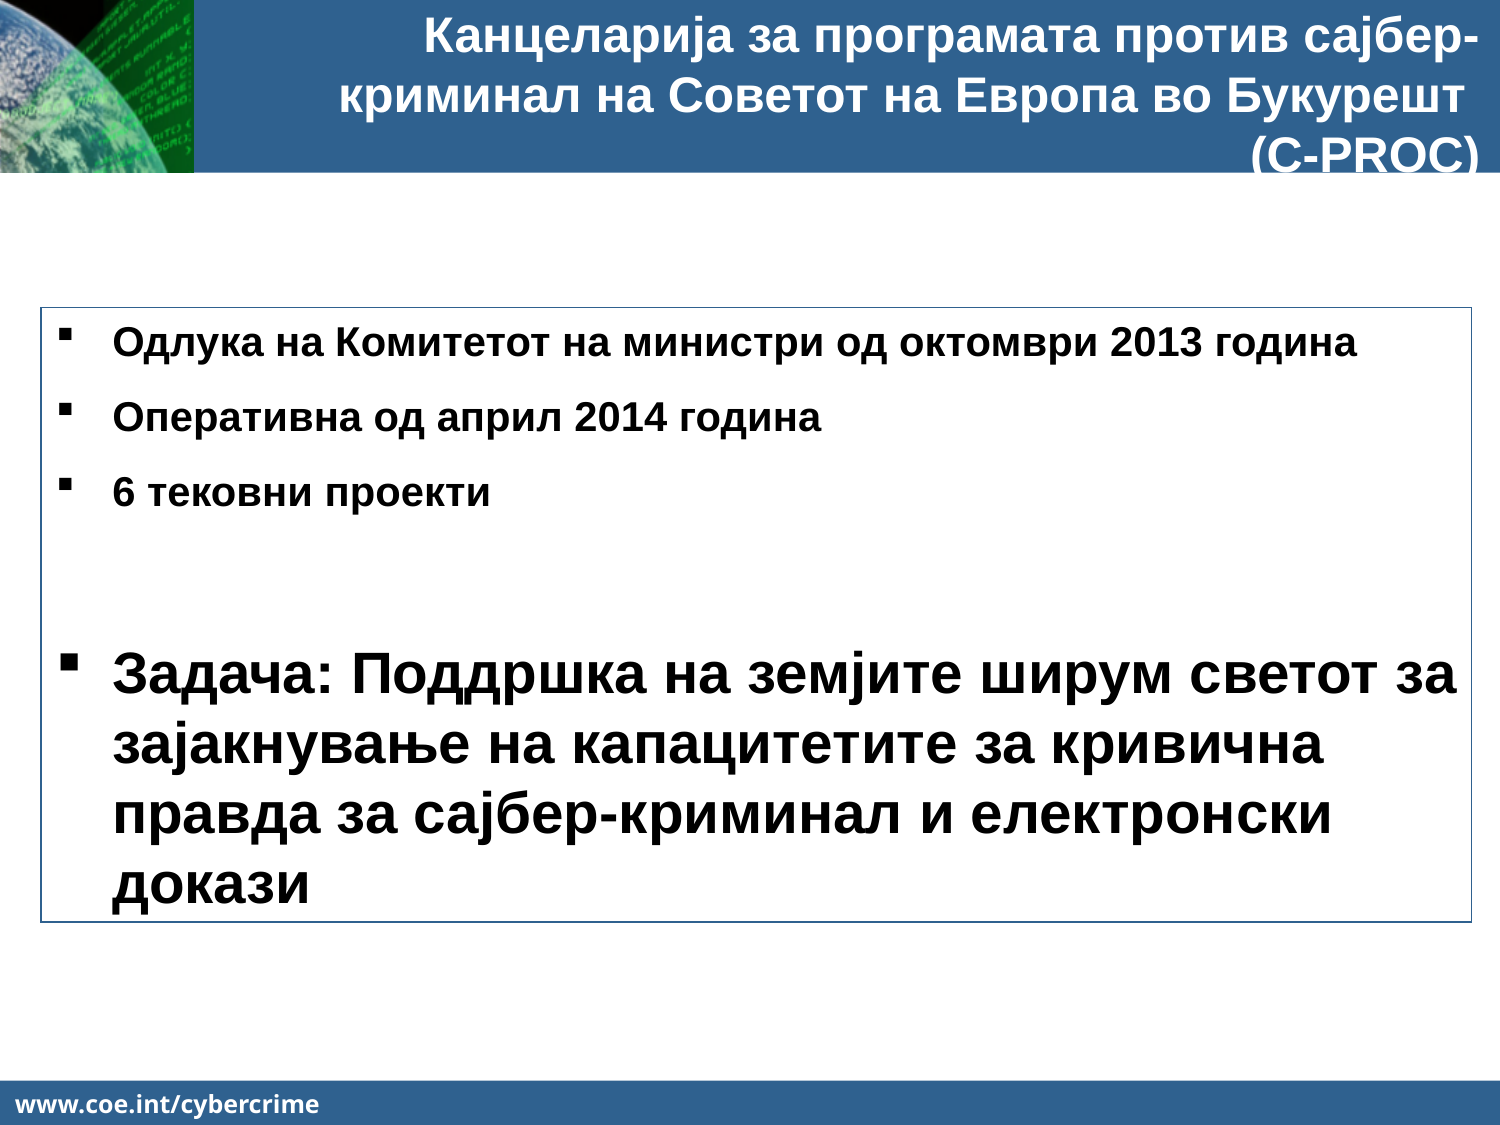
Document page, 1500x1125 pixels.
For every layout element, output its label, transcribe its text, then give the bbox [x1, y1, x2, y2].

picture [0, 0, 194, 173]
text_box Канцеларија за програмата против сајбер-криминал на Советот на Европа во Букурешт (C-PROC) [171, 0, 1496, 191]
text_box Одлука на Комитетот на министри од октомври 2013 година Оперативна од април 2014 година 6 тековни проекти Задача: Поддршка на земјите ширум светот за зајакнување на капацитетите за кривична правда за сајбер-криминал и електронски докази [41, 307, 1472, 923]
text_box [1496, 0, 1500, 175]
text_box www.coe.int/cybercrime [0, 1079, 1500, 1125]
